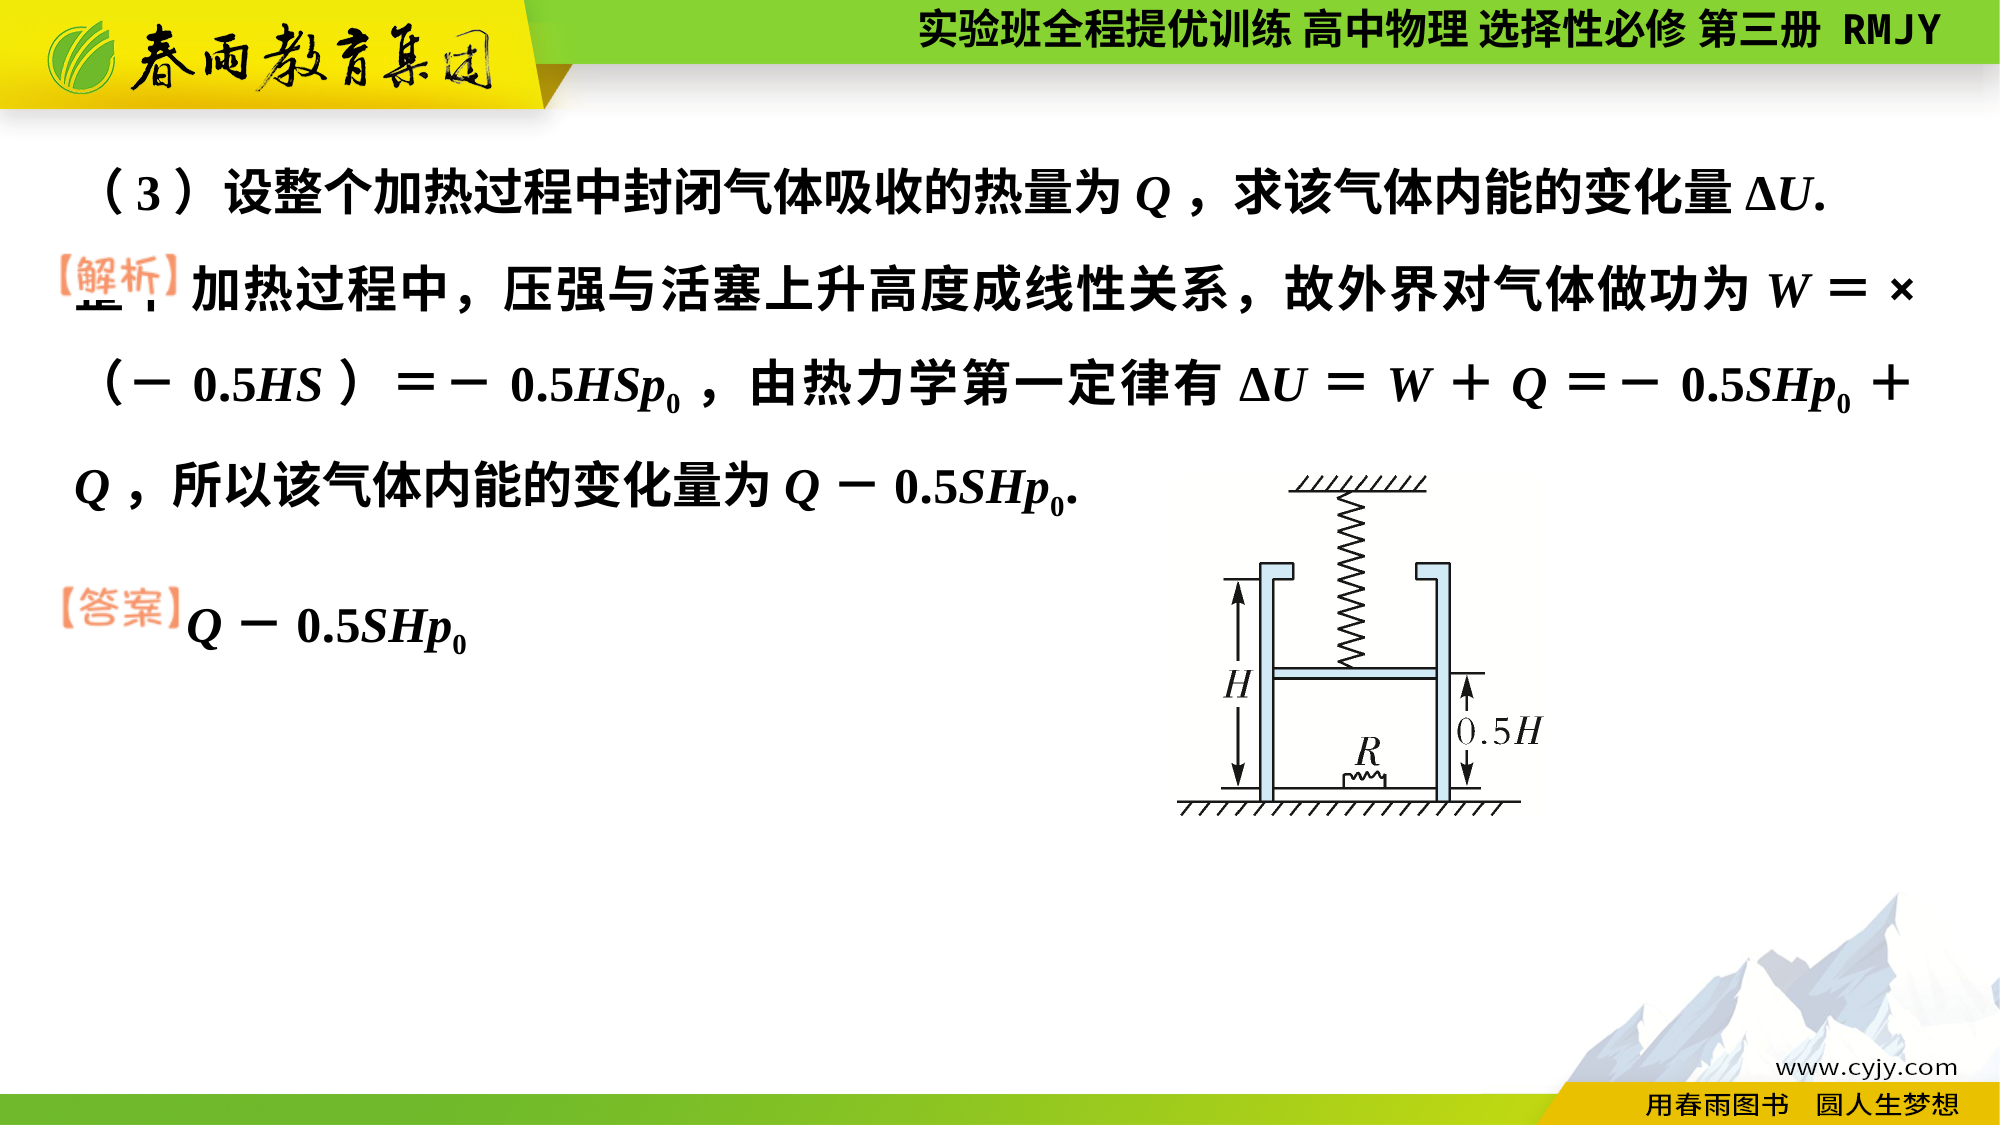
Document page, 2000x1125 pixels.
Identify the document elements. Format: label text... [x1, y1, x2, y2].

list （3）设整个加热过程中封闭气体吸收的热量为Q，求该气体内能的变化量ΔU. [59, 122, 1944, 217]
text_box Q－0.5SHp0 [59, 550, 587, 668]
picture [0, 0, 2000, 1125]
